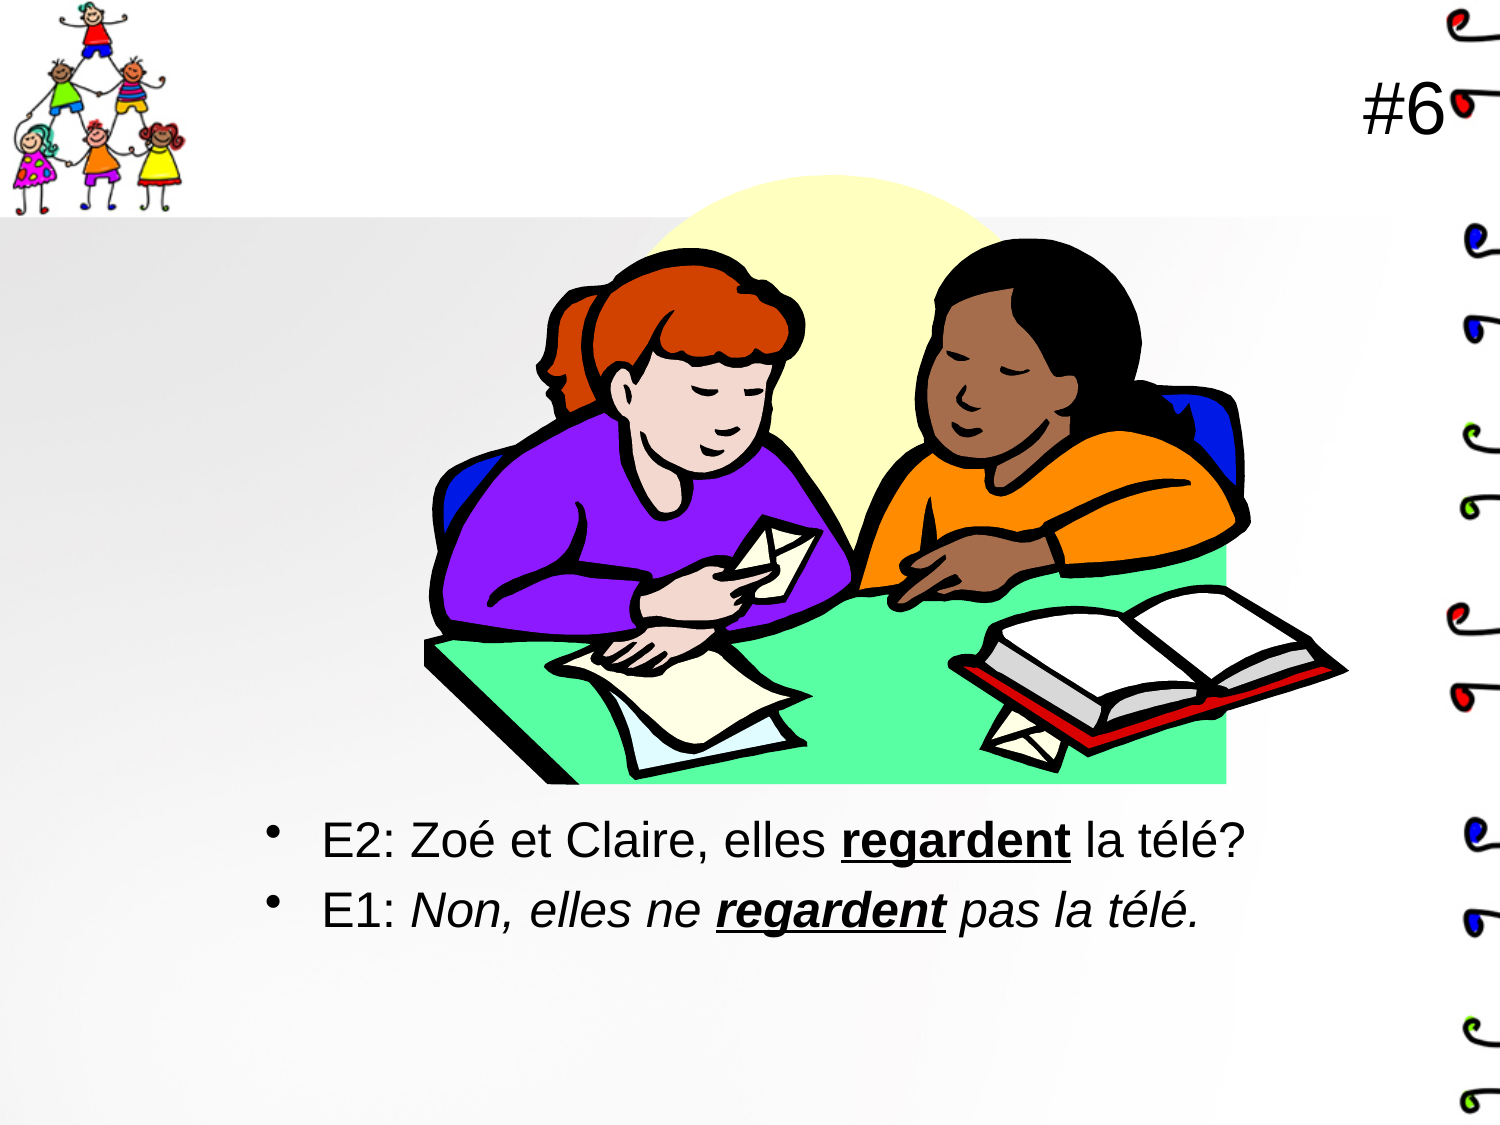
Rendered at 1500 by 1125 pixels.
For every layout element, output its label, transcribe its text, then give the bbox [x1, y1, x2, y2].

list E2: Zoé et Claire, elles regardent la télé? E1: Non, elles ne regardent pas la télé. [249, 799, 1438, 1063]
title #6 [212, 16, 1463, 192]
picture [0, 0, 1500, 1125]
